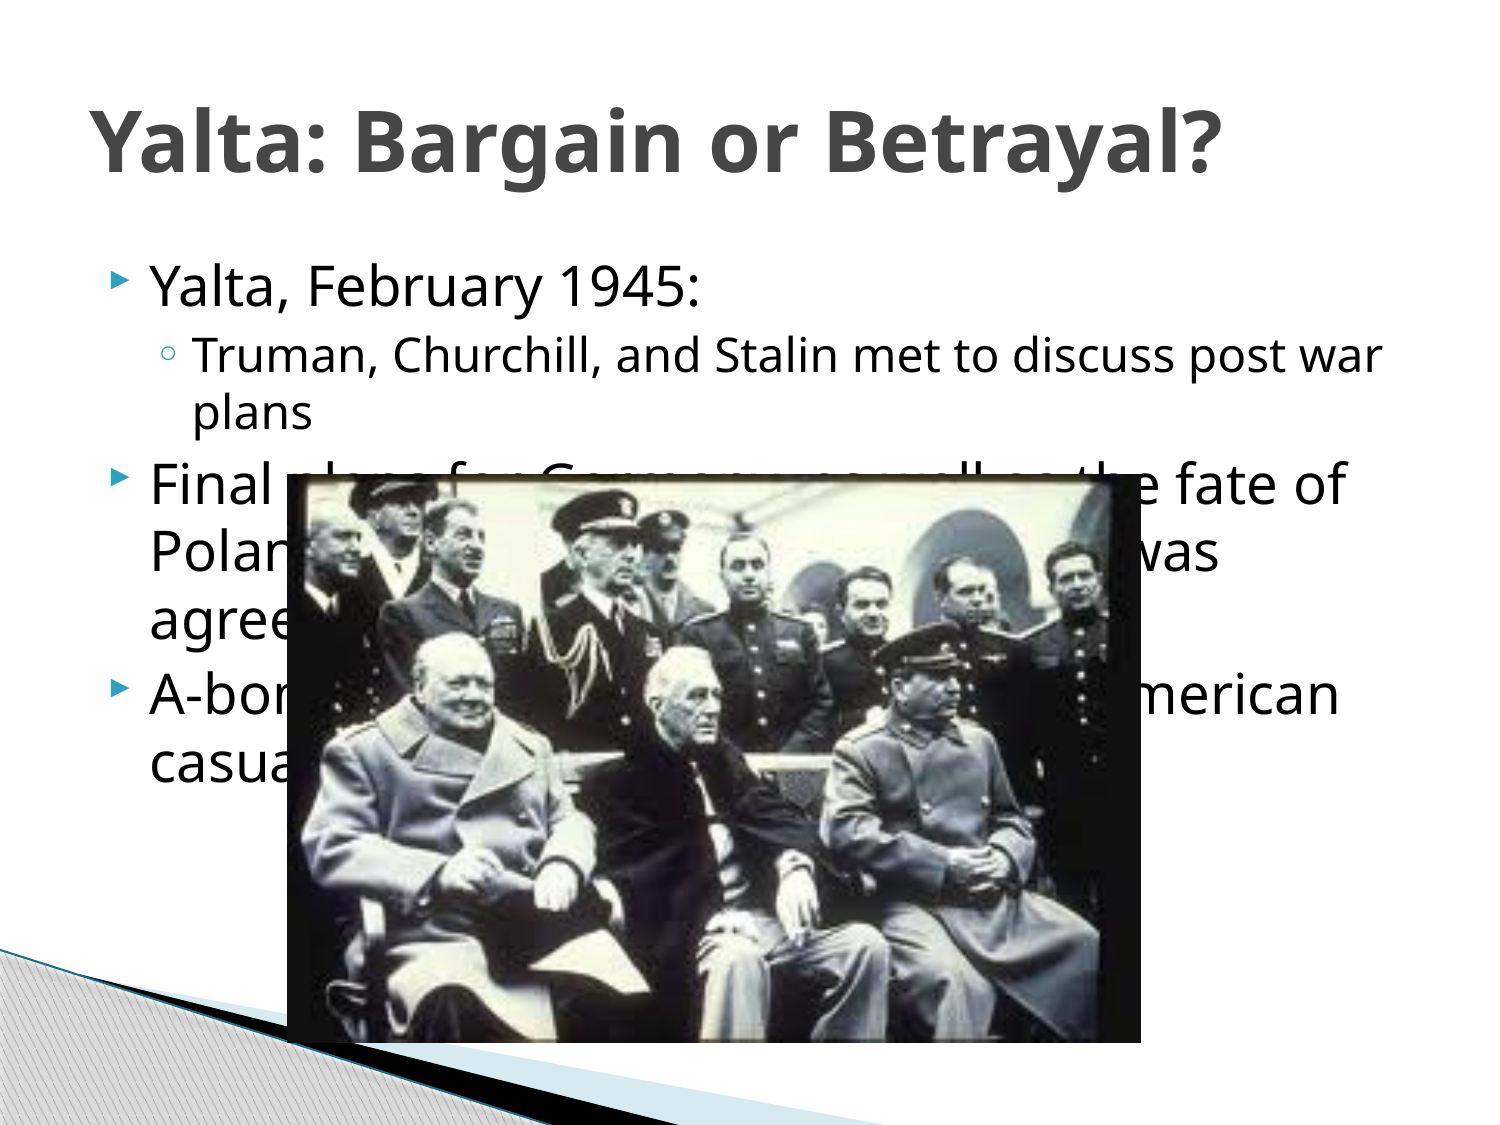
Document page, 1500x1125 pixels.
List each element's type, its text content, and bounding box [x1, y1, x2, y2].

picture [287, 474, 1142, 1044]
list Yalta, February 1945: Truman, Churchill, and Stalin met to discuss post war plans Final plans for Germany, as well as the fate of Poland (representative government) was agreed upon A-bomb not yet tested, fear of high American casualties if Japan was invaded [75, 243, 1425, 986]
title Yalta: Bargain or Betrayal? [75, 45, 1425, 233]
